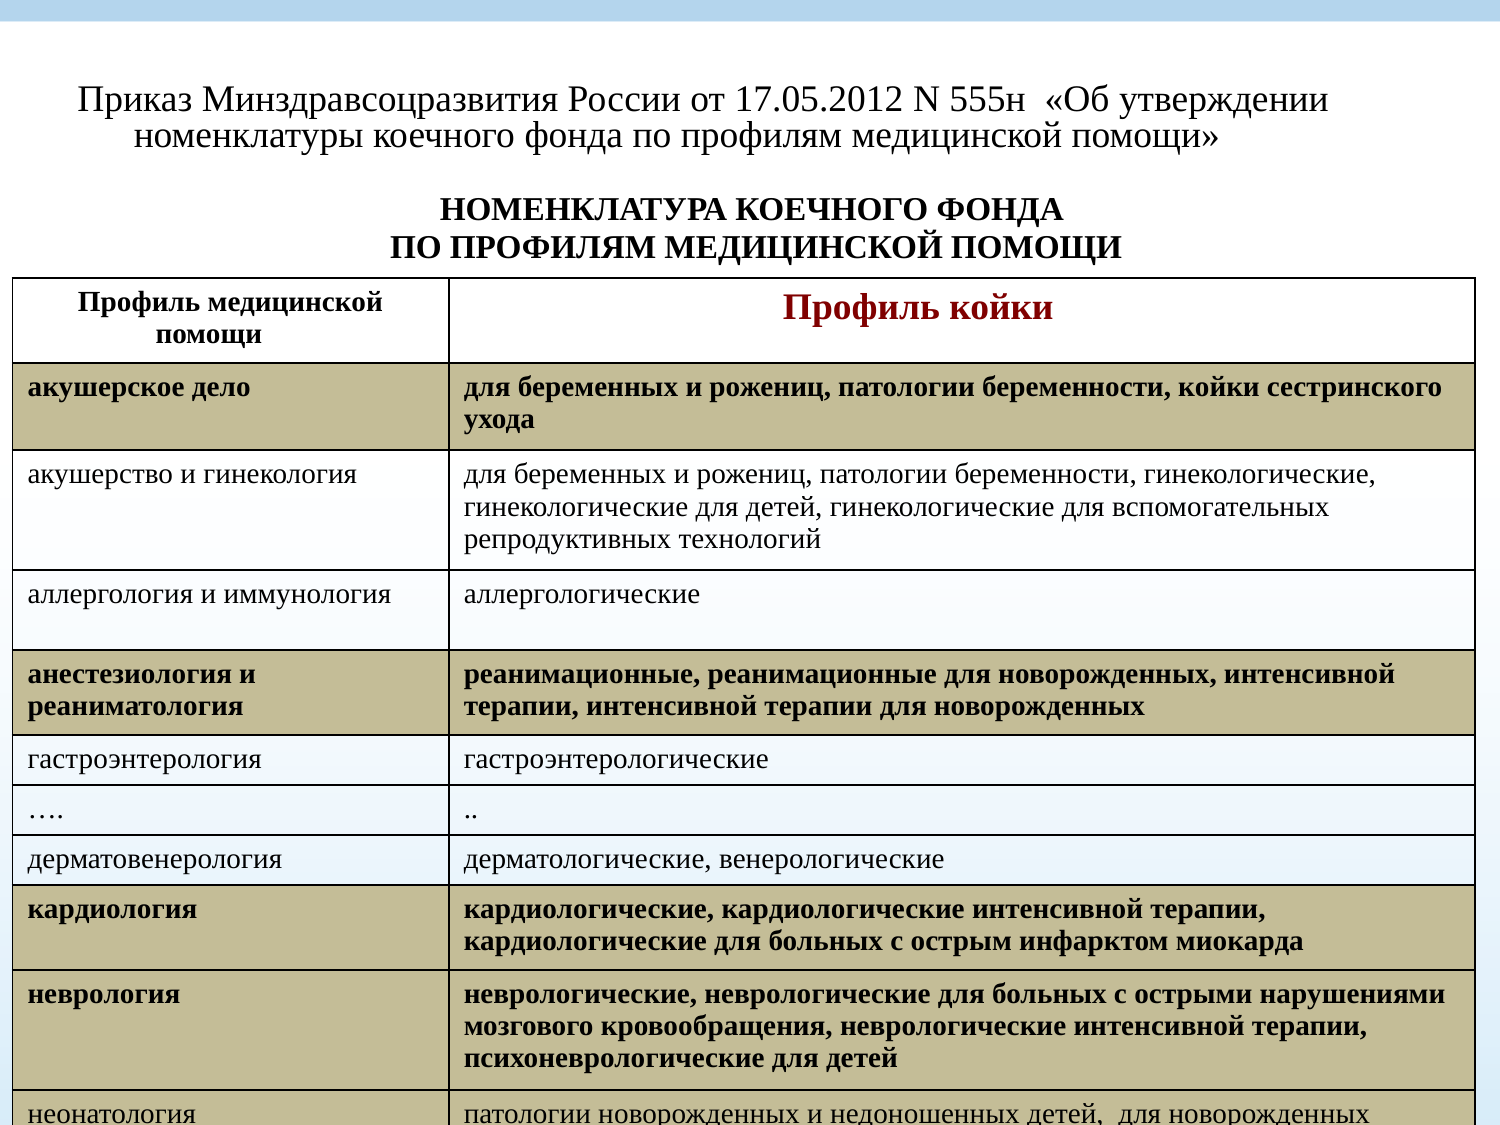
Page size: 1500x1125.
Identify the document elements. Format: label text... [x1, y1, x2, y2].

table_cell дерматовенерология [13, 836, 448, 884]
table_cell …. [13, 786, 448, 834]
table_cell неонатология [13, 1091, 448, 1125]
table_cell акушерское дело [13, 364, 448, 449]
table_cell кардиология [13, 886, 448, 969]
table_cell .. [450, 786, 1474, 834]
table_header Профиль койки [450, 279, 1474, 362]
table_cell анестезиология и реаниматология [13, 651, 448, 734]
table_cell гастроэнтерология [13, 736, 448, 784]
table_cell акушерство и гинекология [13, 451, 448, 569]
table_cell реанимационные, реанимационные для новорожденных, интенсивной терапии, интенсивной терапии для новорожденных [450, 651, 1474, 734]
table_cell для беременных и рожениц, патологии беременности, койки сестринского ухода [450, 364, 1474, 449]
picture [0, 0, 1500, 1125]
table_cell гастроэнтерологические [450, 736, 1474, 784]
text_box НОМЕНКЛАТУРА КОЕЧНОГО ФОНДА ПО ПРОФИЛЯМ МЕДИЦИНСКОЙ ПОМОЩИ [49, 187, 1463, 275]
table_cell для беременных и рожениц, патологии беременности, гинекологические, гинекологические для детей, гинекологические для вспомогательных репродуктивных технологий [450, 451, 1474, 569]
table_cell неврология [13, 971, 448, 1089]
table_cell кардиологические, кардиологические интенсивной терапии, кардиологические для больных с острым инфарктом миокарда [450, 886, 1474, 969]
table_cell аллергологические [450, 571, 1474, 649]
list Приказ Минздравсоцразвития России от 17.05.2012 N 555н «Об утверждении номенклатуры коечного фонда по профилям медицинской помощи» [62, 75, 1475, 163]
table_cell патологии новорожденных и недоношенных детей, для новорожденных [450, 1091, 1474, 1125]
table_cell дерматологические, венерологические [450, 836, 1474, 884]
table_cell неврологические, неврологические для больных с острыми нарушениями мозгового кровообращения, неврологические интенсивной терапии, психоневрологические для детей [450, 971, 1474, 1089]
table_header Профиль медицинской помощи [13, 279, 448, 362]
table_cell аллергология и иммунология [13, 571, 448, 649]
